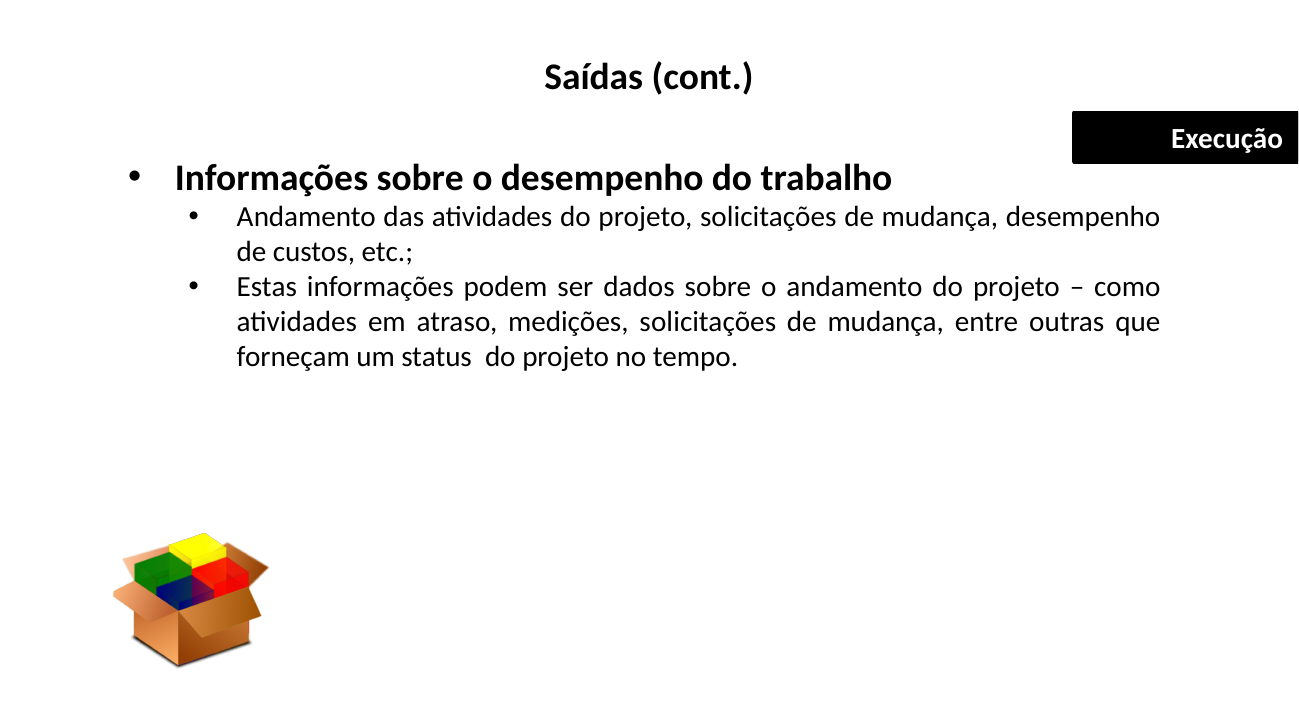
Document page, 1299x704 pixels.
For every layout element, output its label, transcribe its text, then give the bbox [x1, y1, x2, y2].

text_box Informações sobre o desempenho do trabalho Andamento das atividades do projeto, solicitações de mudança, desempenho de custos, etc.; Estas informações podem ser dados sobre o andamento do projeto – como atividades em atraso, medições, solicitações de mudança, entre outras que forneçam um status do projeto no tempo. [113, 145, 1177, 383]
picture [112, 520, 273, 672]
text_box Execução [1074, 112, 1299, 162]
text_box Saídas (cont.) [0, 44, 1299, 106]
